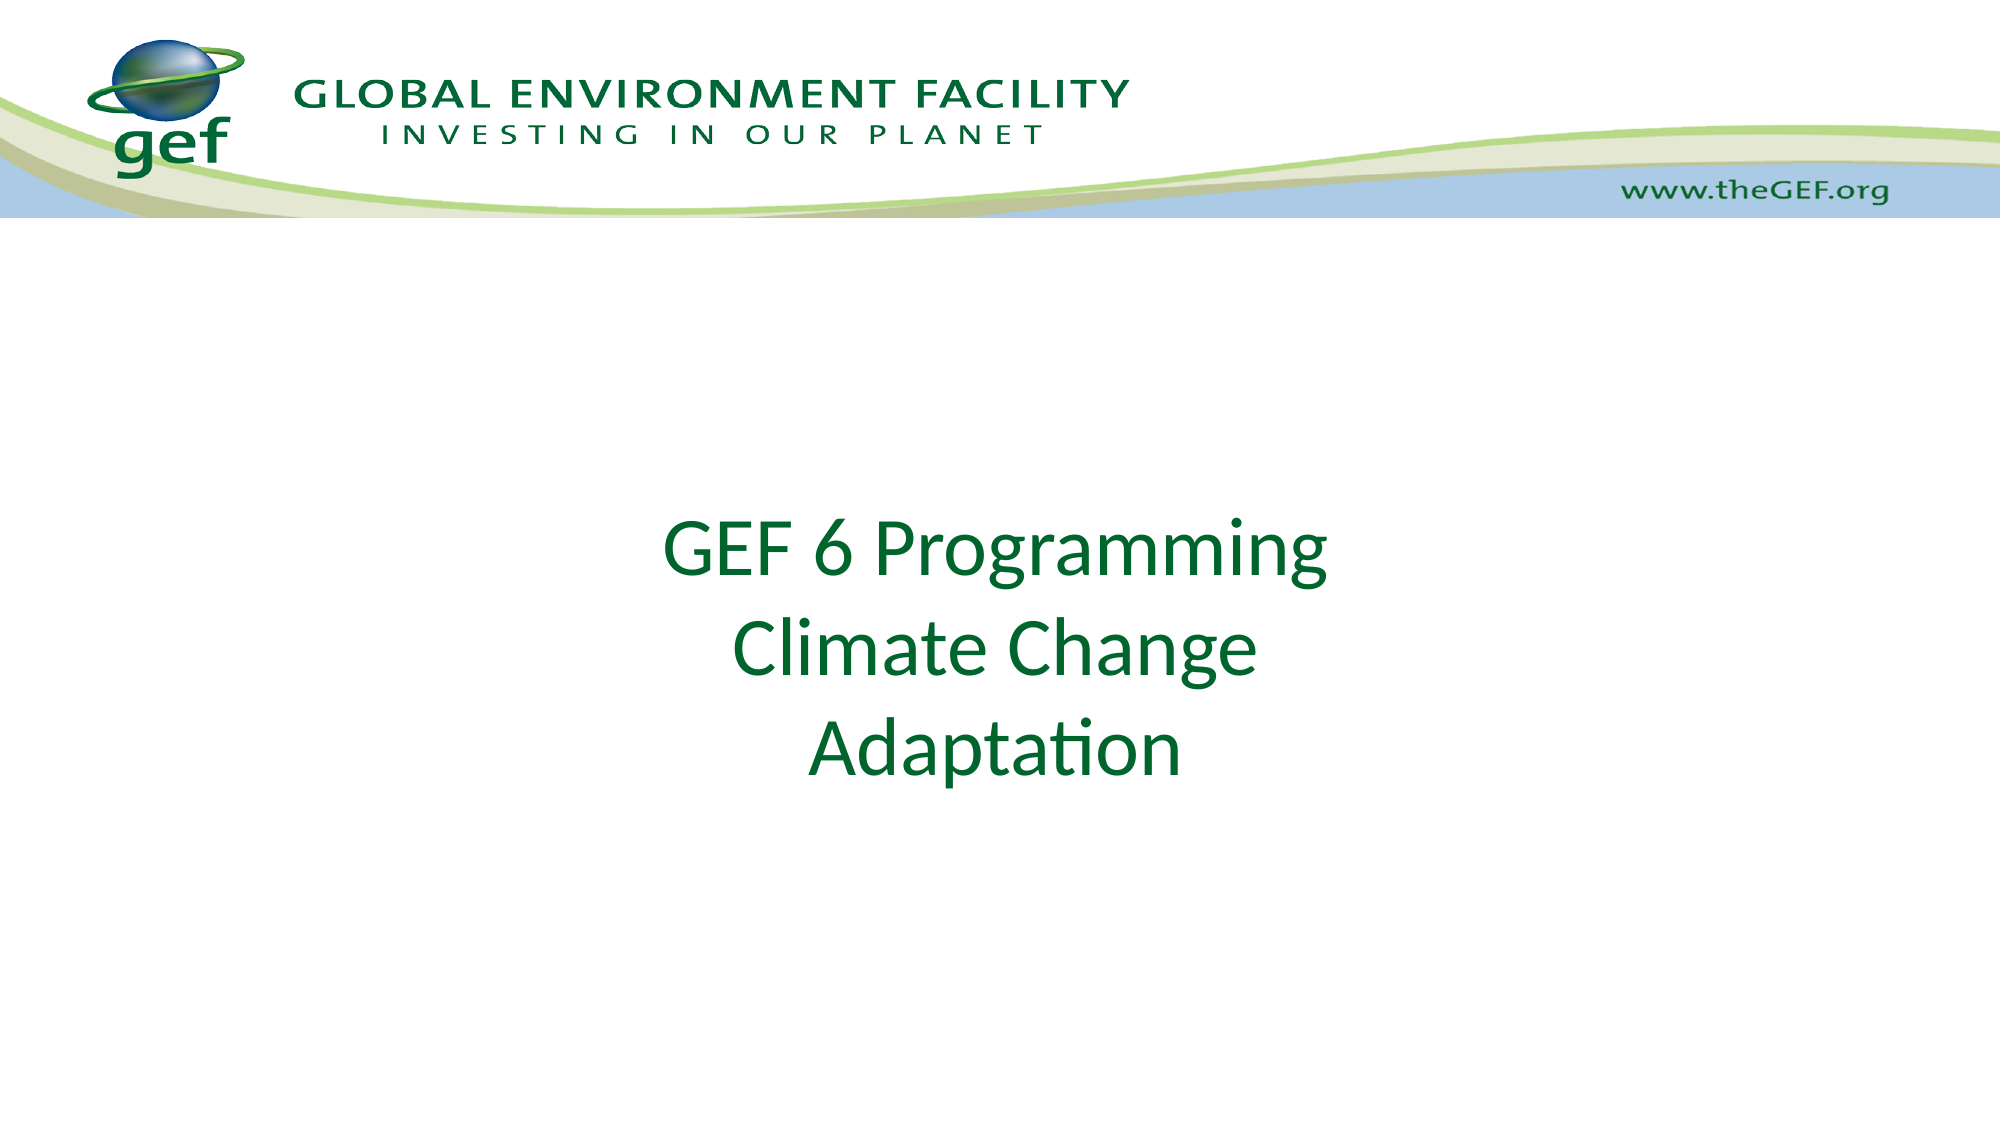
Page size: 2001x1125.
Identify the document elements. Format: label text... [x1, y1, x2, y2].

picture [0, 12, 2000, 218]
title GEF 6 Programming Climate Change Adaptation [320, 648, 1672, 737]
